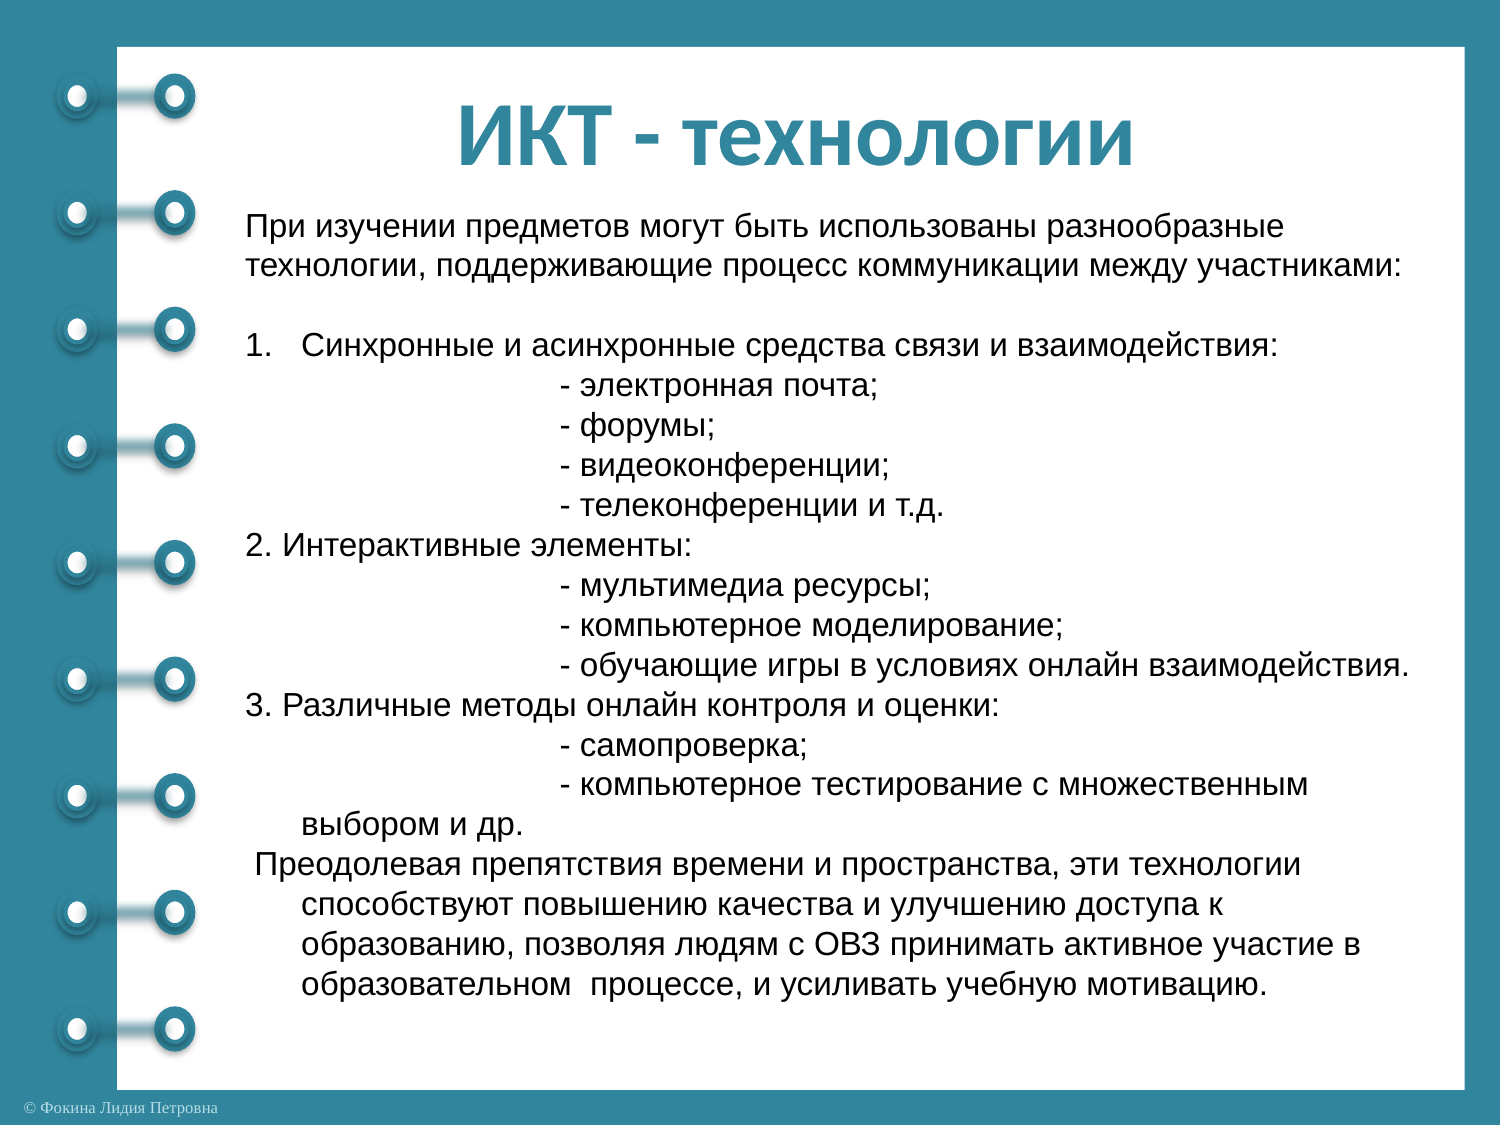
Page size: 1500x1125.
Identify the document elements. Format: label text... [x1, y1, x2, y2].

title ИКТ - технологии [159, 66, 1435, 268]
subtitle При изучении предметов могут быть использованы разнообразные технологии, поддерживающие процесс коммуникации между участниками: Синхронные и асинхронные средства связи и взаимодействия: - электронная почта; - форумы; - видеоконференции; - телеконференции и т.д. 2. Интерактивные элементы: - мультимедиа ресурсы; - компьютерное моделирование; - обучающие игры в условиях онлайн взаимодействия. 3. Различные методы онлайн контроля и оценки: - самопроверка; - компьютерное тестирование с множественным выбором и др. Преодолевая препятствия времени и пространства, эти технологии способствуют повышению качества и улучшению доступа к образованию, позволяя людям с ОВЗ принимать активное участие в образовательном процессе, и усиливать учебную мотивацию. [230, 196, 1436, 1083]
